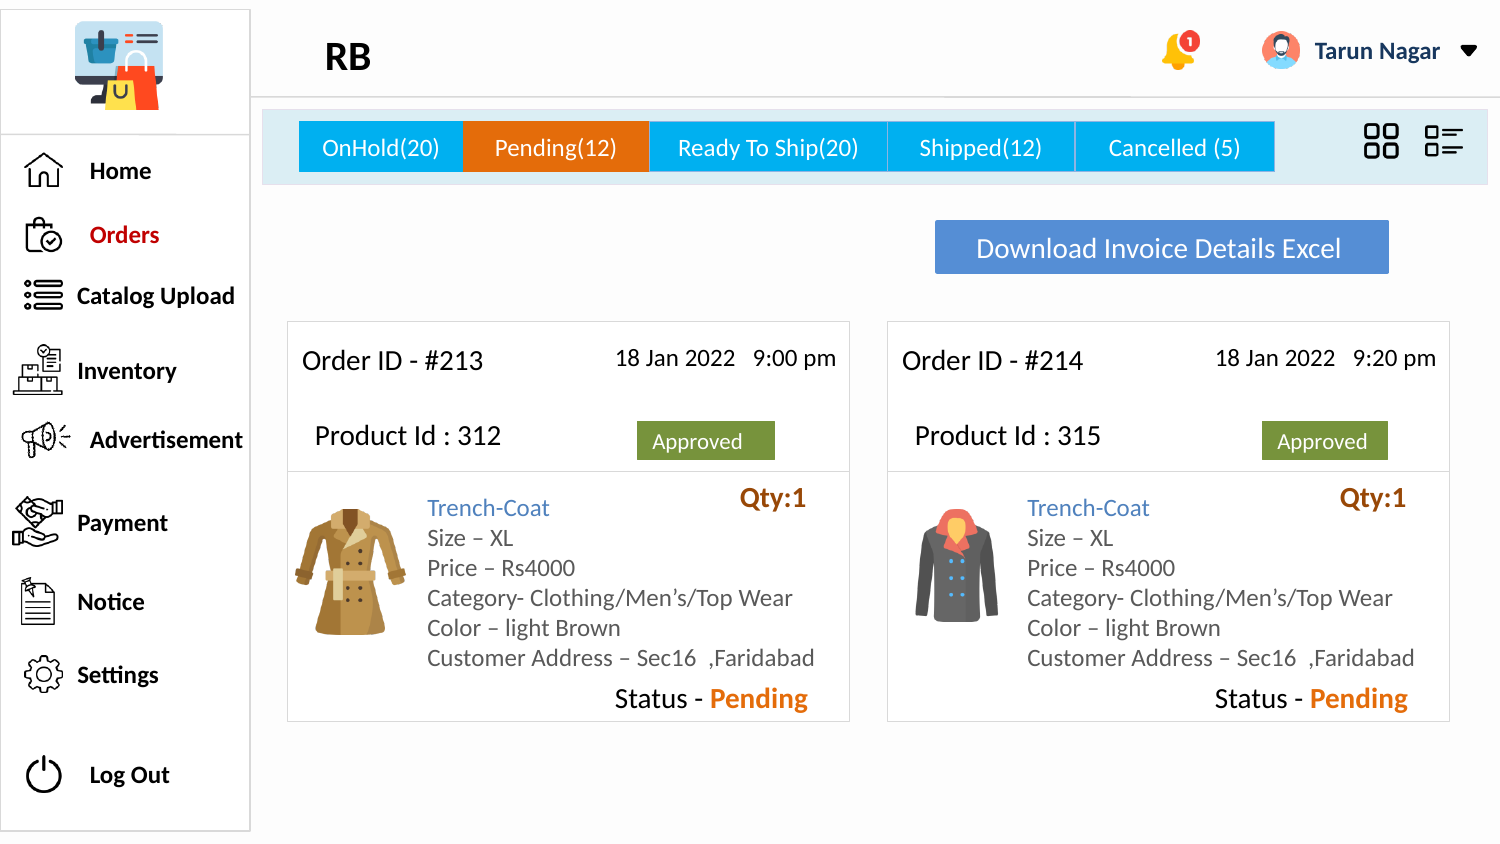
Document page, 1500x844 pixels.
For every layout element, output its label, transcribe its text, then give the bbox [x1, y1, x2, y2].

picture [24, 275, 63, 314]
picture [24, 655, 63, 694]
text_box Order ID - #214 [887, 333, 1113, 384]
text_box Status - Pending [599, 671, 825, 722]
text_box [885, 470, 1452, 724]
text_box Qty:1 [725, 471, 850, 521]
text_box 18 Jan 2022 9:00 pm [600, 333, 863, 379]
text_box Log Out [75, 751, 250, 797]
text_box Trench-Coat Size – XL Price – Rs4000 Category- Clothing/Men’s/Top Wear Color – light Brown Customer Address – Sec16 ,Faridabad [412, 484, 838, 679]
text_box Payment [65, 499, 238, 544]
text_box Approved [1260, 420, 1390, 461]
text_box Shipped(12) [885, 120, 1073, 174]
picture [899, 509, 1013, 623]
picture [12, 344, 63, 395]
picture [24, 755, 63, 794]
picture [74, 21, 163, 110]
text_box Pending(12) [464, 120, 648, 174]
text_box Trench-Coat Size – XL Price – Rs4000 Category- Clothing/Men’s/Top Wear Color – light Brown Customer Address – Sec16 ,Faridabad [1012, 484, 1438, 679]
text_box OnHold(20) [298, 120, 464, 174]
text_box [885, 320, 1452, 470]
text_box Catalog Upload [62, 271, 275, 317]
text_box Approved [635, 420, 777, 461]
text_box Home [74, 146, 225, 192]
text_box Notice [65, 578, 238, 623]
text_box Qty:1 [1325, 471, 1450, 521]
text_box [285, 320, 852, 470]
text_box 18 Jan 2022 9:20 pm [1200, 333, 1463, 379]
text_box Advertisement [75, 416, 275, 461]
picture [1162, 30, 1201, 70]
picture [1362, 121, 1401, 160]
text_box Inventory [65, 346, 238, 392]
text_box Ready To Ship(20) [648, 120, 885, 174]
picture [12, 575, 63, 627]
picture [24, 215, 63, 254]
text_box Download Invoice Details Excel [935, 220, 1389, 274]
picture [12, 408, 75, 471]
picture [1262, 30, 1301, 69]
picture [12, 496, 63, 548]
text_box Tarun Nagar [1299, 27, 1475, 72]
text_box [1460, 44, 1477, 57]
text_box Product Id : 315 [899, 409, 1125, 459]
text_box Settings [62, 651, 238, 697]
text_box [0, 7, 252, 833]
picture [24, 150, 63, 189]
text_box RB [262, 21, 463, 87]
text_box Orders [74, 211, 225, 257]
text_box [285, 470, 852, 724]
text_box Order ID - #213 [287, 333, 513, 384]
text_box Product Id : 312 [299, 409, 525, 459]
text_box [260, 107, 1490, 186]
text_box Status - Pending [1199, 671, 1425, 722]
picture [1424, 121, 1463, 160]
picture [287, 509, 413, 635]
text_box Cancelled (5) [1073, 120, 1277, 174]
